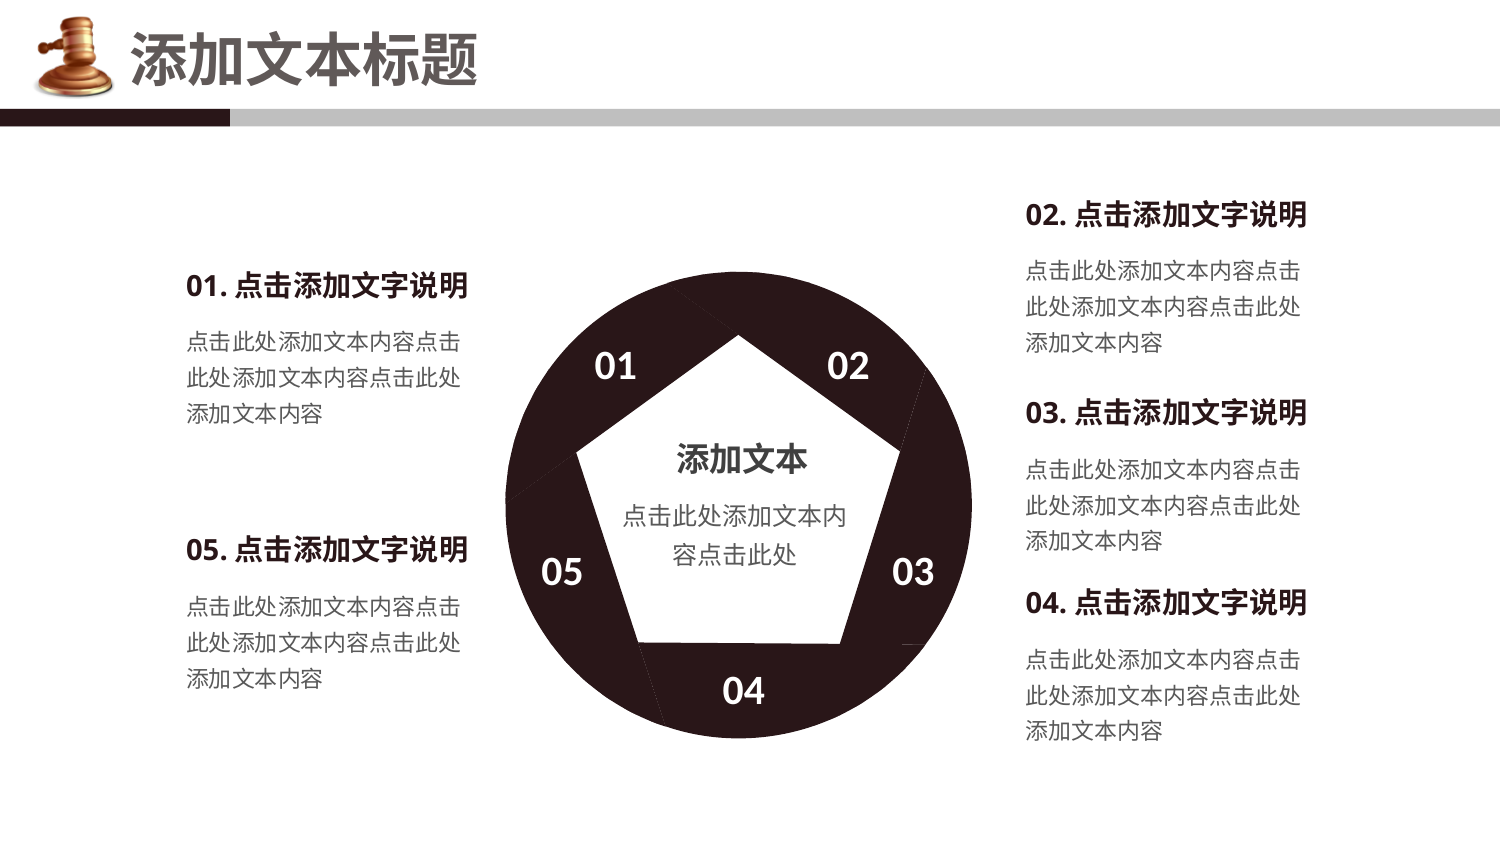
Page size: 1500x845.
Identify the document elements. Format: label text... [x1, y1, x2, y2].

text_box 02 [791, 330, 906, 396]
text_box [823, 342, 927, 451]
text_box 点击此处添加文本内容点击此处添加文本内容点击此处添加文本内容 [1010, 241, 1329, 364]
text_box [0, 108, 231, 127]
text_box 添加文本 [635, 431, 851, 484]
text_box [505, 357, 654, 503]
text_box [666, 271, 893, 373]
text_box [231, 108, 1500, 127]
text_box 点击此处添加文本内容点击此处添加文本内容点击此处添加文本内容 [1010, 440, 1329, 562]
text_box [639, 642, 926, 739]
text_box 01.点击添加文字说明 [171, 259, 490, 310]
text_box [840, 592, 951, 644]
text_box 05.点击添加文字说明 [171, 524, 490, 574]
picture [31, 15, 115, 99]
text_box 03.点击添加文字说明 [1010, 387, 1329, 437]
text_box 04.点击添加文字说明 [1010, 577, 1329, 627]
text_box [584, 283, 738, 382]
text_box 点击此处添加文本内容点击此处添加文本内容点击此处添加文本内容 [171, 577, 490, 699]
text_box 04 [686, 655, 802, 721]
text_box [505, 452, 596, 536]
text_box 01 [558, 330, 674, 396]
text_box 02.点击添加文字说明 [1010, 188, 1329, 239]
text_box 添加文本标题 [114, 15, 969, 101]
text_box 点击此处添加文本内容点击此处添加文本内容点击此处添加文本内容 [1010, 630, 1329, 752]
text_box 点击此处添加文本内容点击此处添加文本内容点击此处添加文本内容 [171, 312, 490, 435]
text_box [526, 586, 666, 727]
text_box 03 [856, 536, 971, 602]
text_box 05 [505, 536, 620, 602]
text_box [874, 367, 972, 536]
text_box 点击此处添加文本内容点击此处 [596, 484, 874, 578]
